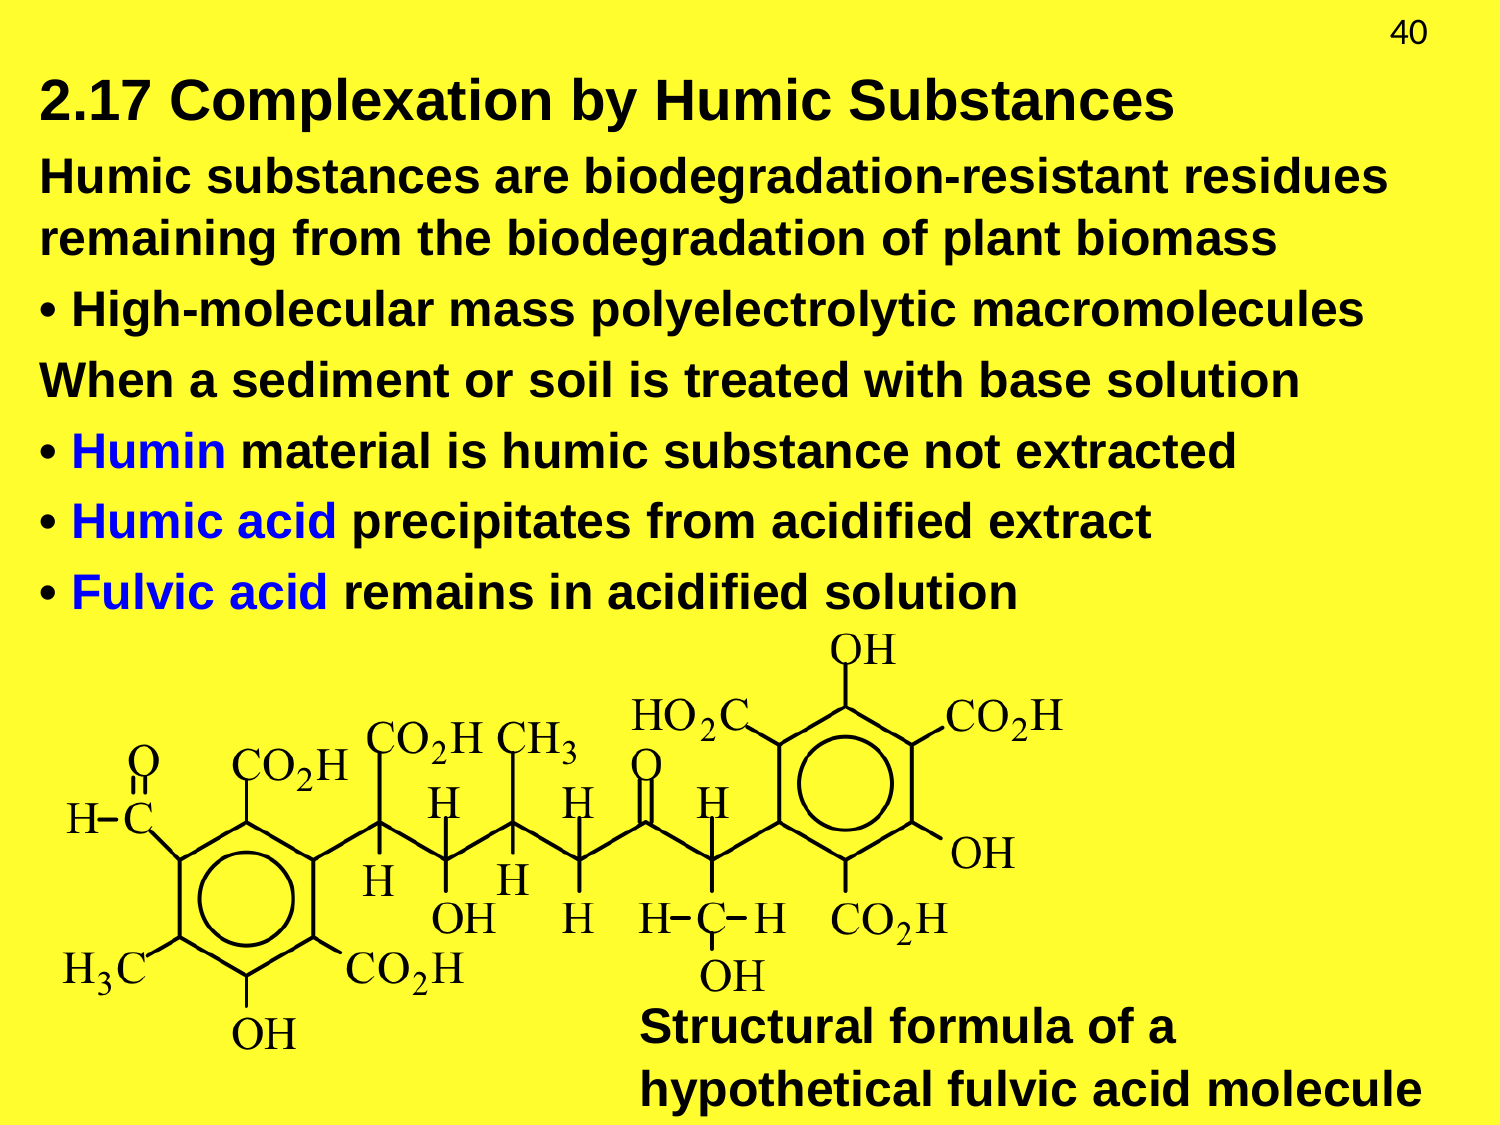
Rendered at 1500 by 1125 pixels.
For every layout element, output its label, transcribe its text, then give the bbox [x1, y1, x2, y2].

picture [49, 610, 1076, 1076]
text_box Structural formula of a hypothetical fulvic acid molecule [624, 984, 1475, 1124]
text_box 40 [1374, 0, 1488, 60]
text_box 2.17 Complexation by Humic Substances Humic substances are biodegradation-resistant residues remaining from the biodegradation of plant biomass • High-molecular mass polyelectrolytic macromolecules When a sediment or soil is treated with base solution • Humin material is humic substance not extracted • Humic acid precipitates from acidified extract • Fulvic acid remains in acidified solution [24, 49, 1463, 627]
